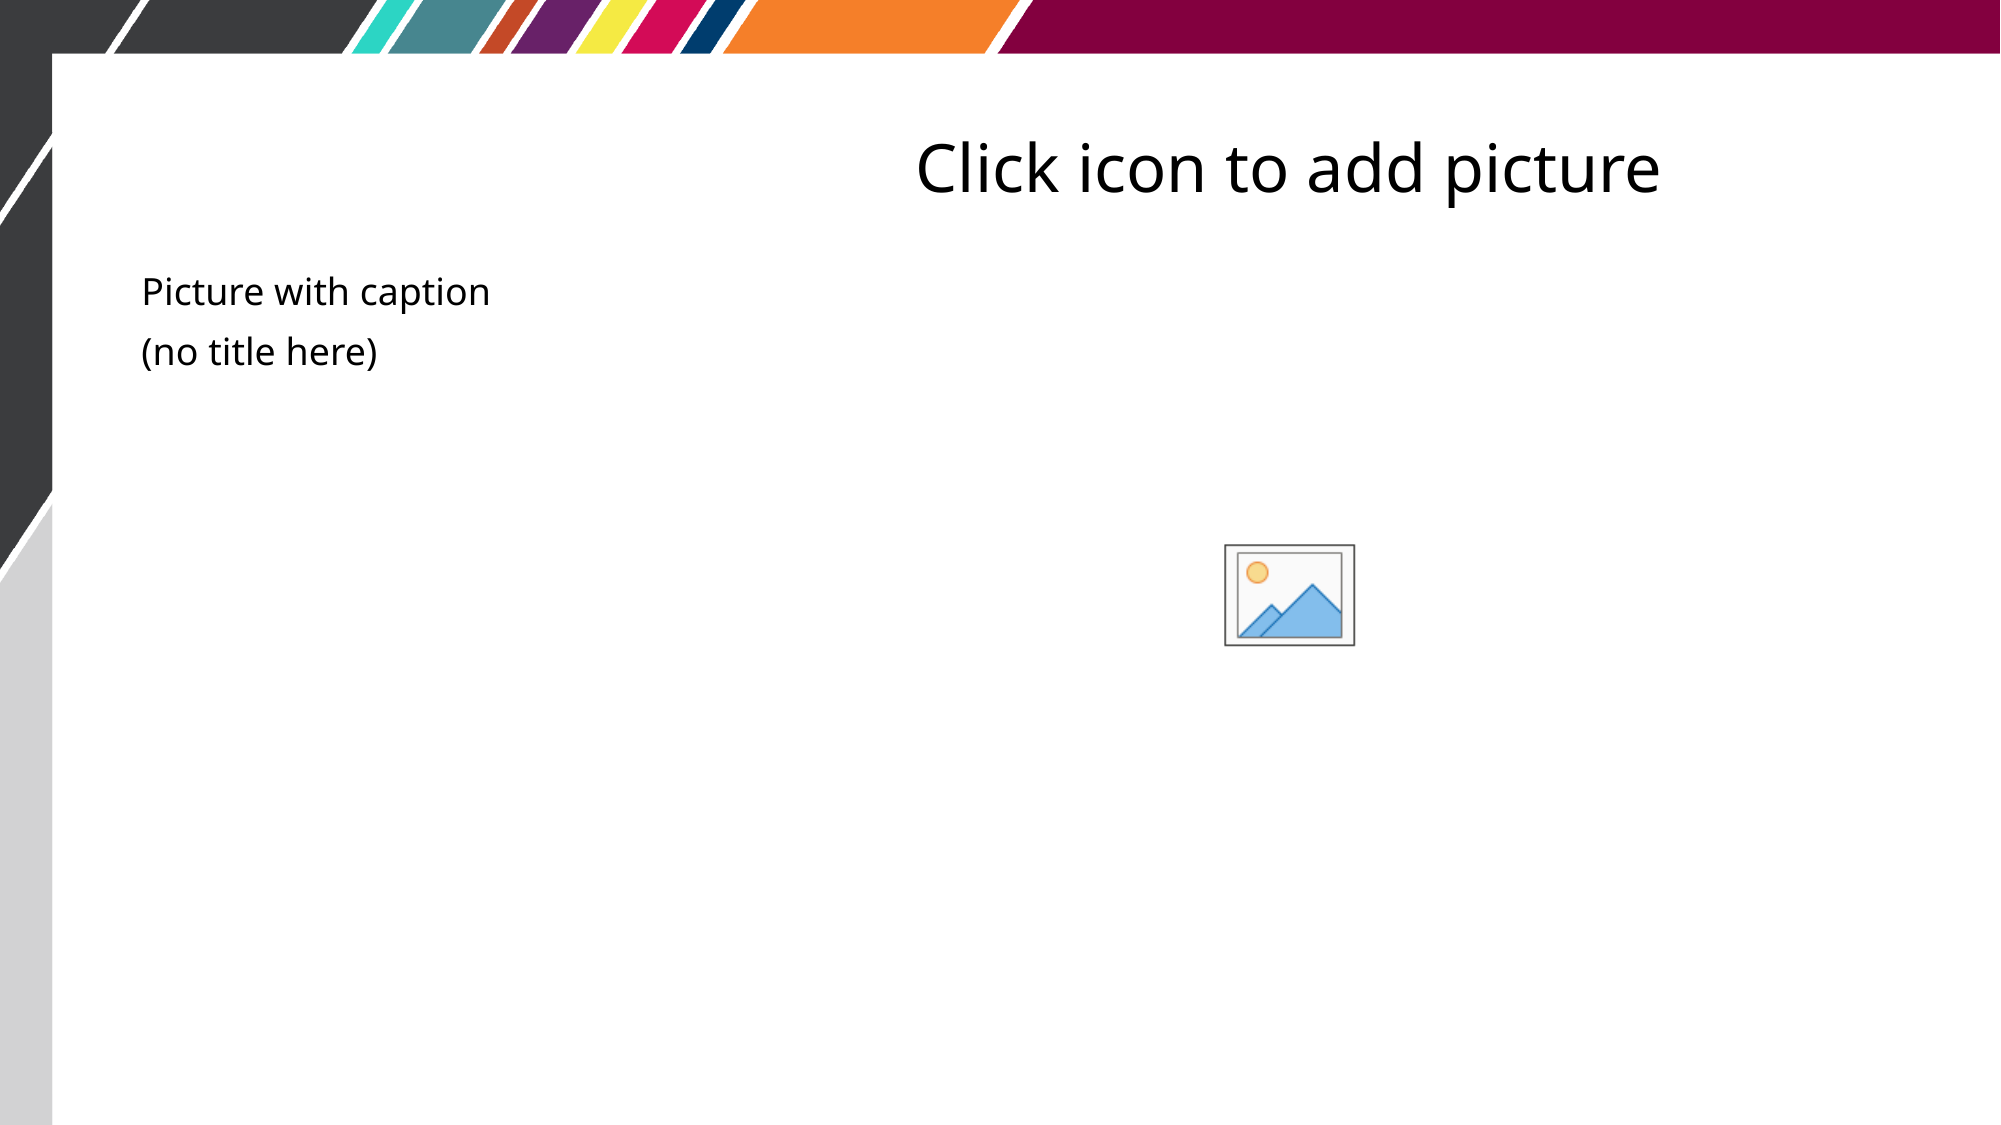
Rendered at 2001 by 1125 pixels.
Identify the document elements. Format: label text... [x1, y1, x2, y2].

picture [0, 0, 2000, 1125]
list Picture with caption (no title here) [141, 252, 550, 1073]
